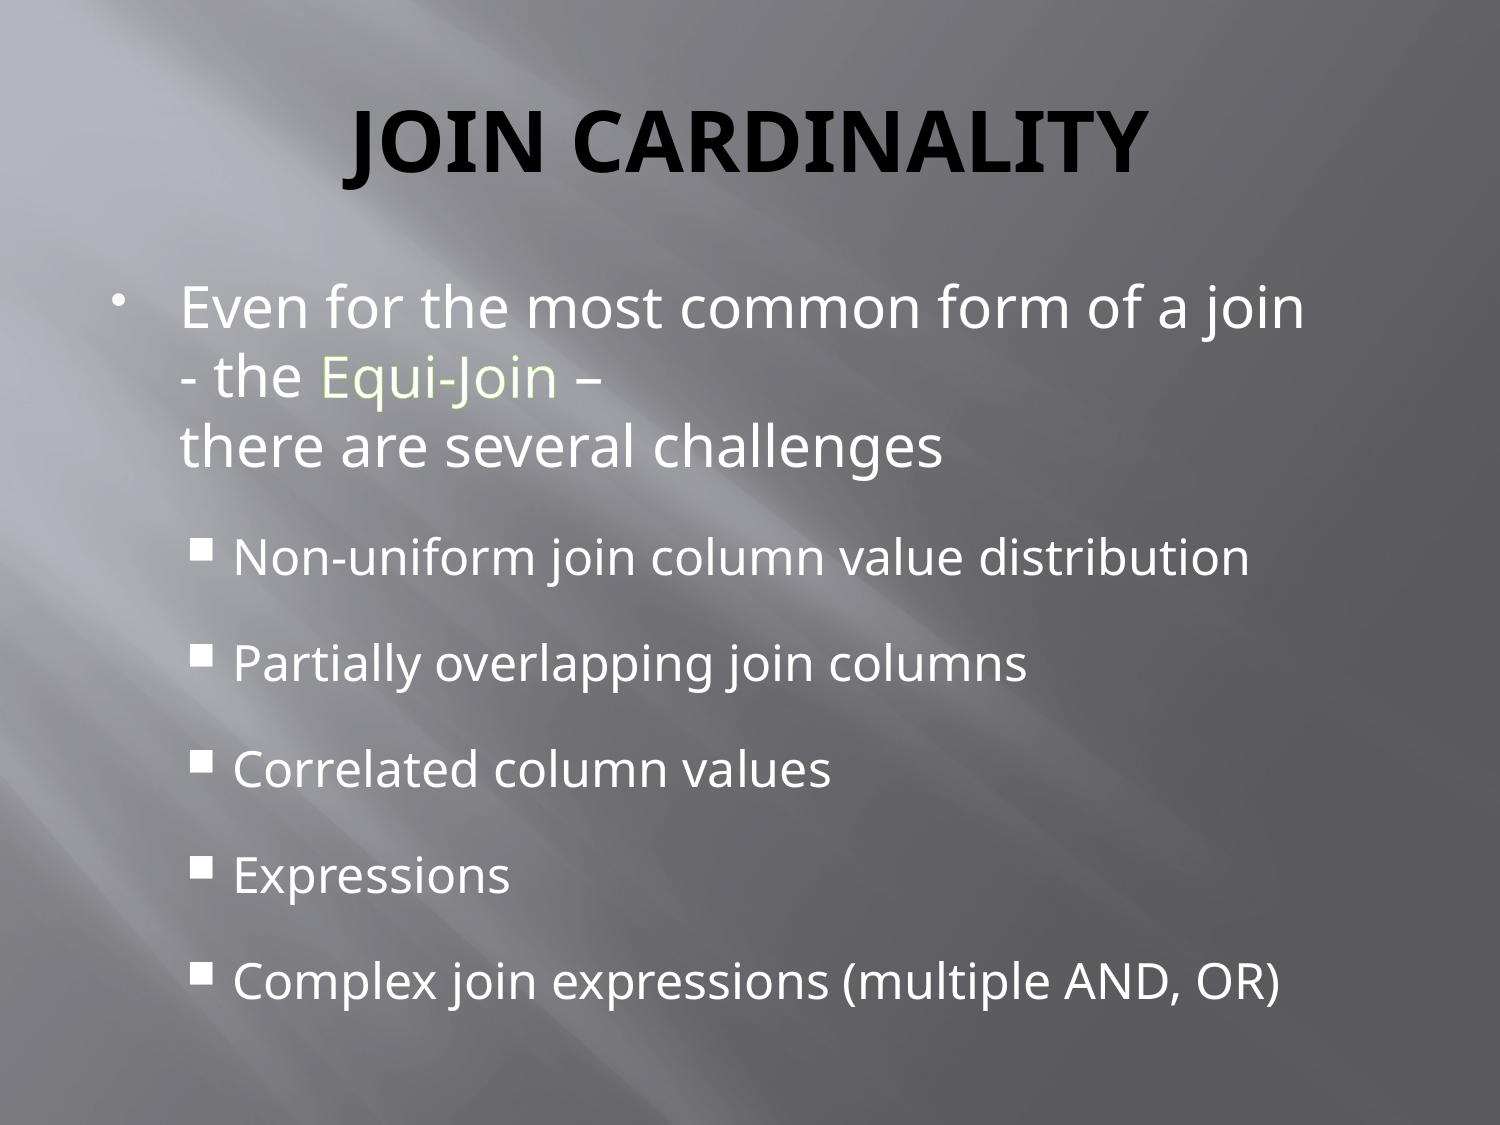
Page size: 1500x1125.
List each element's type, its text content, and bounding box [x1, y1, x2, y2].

list Even for the most common form of a join - the Equi-Join – there are several challenges Non-uniform join column value distribution Partially overlapping join columns Correlated column values Expressions Complex join expressions (multiple AND, OR) [75, 262, 1425, 1035]
title JOIN CARDINALITY [75, 45, 1425, 233]
